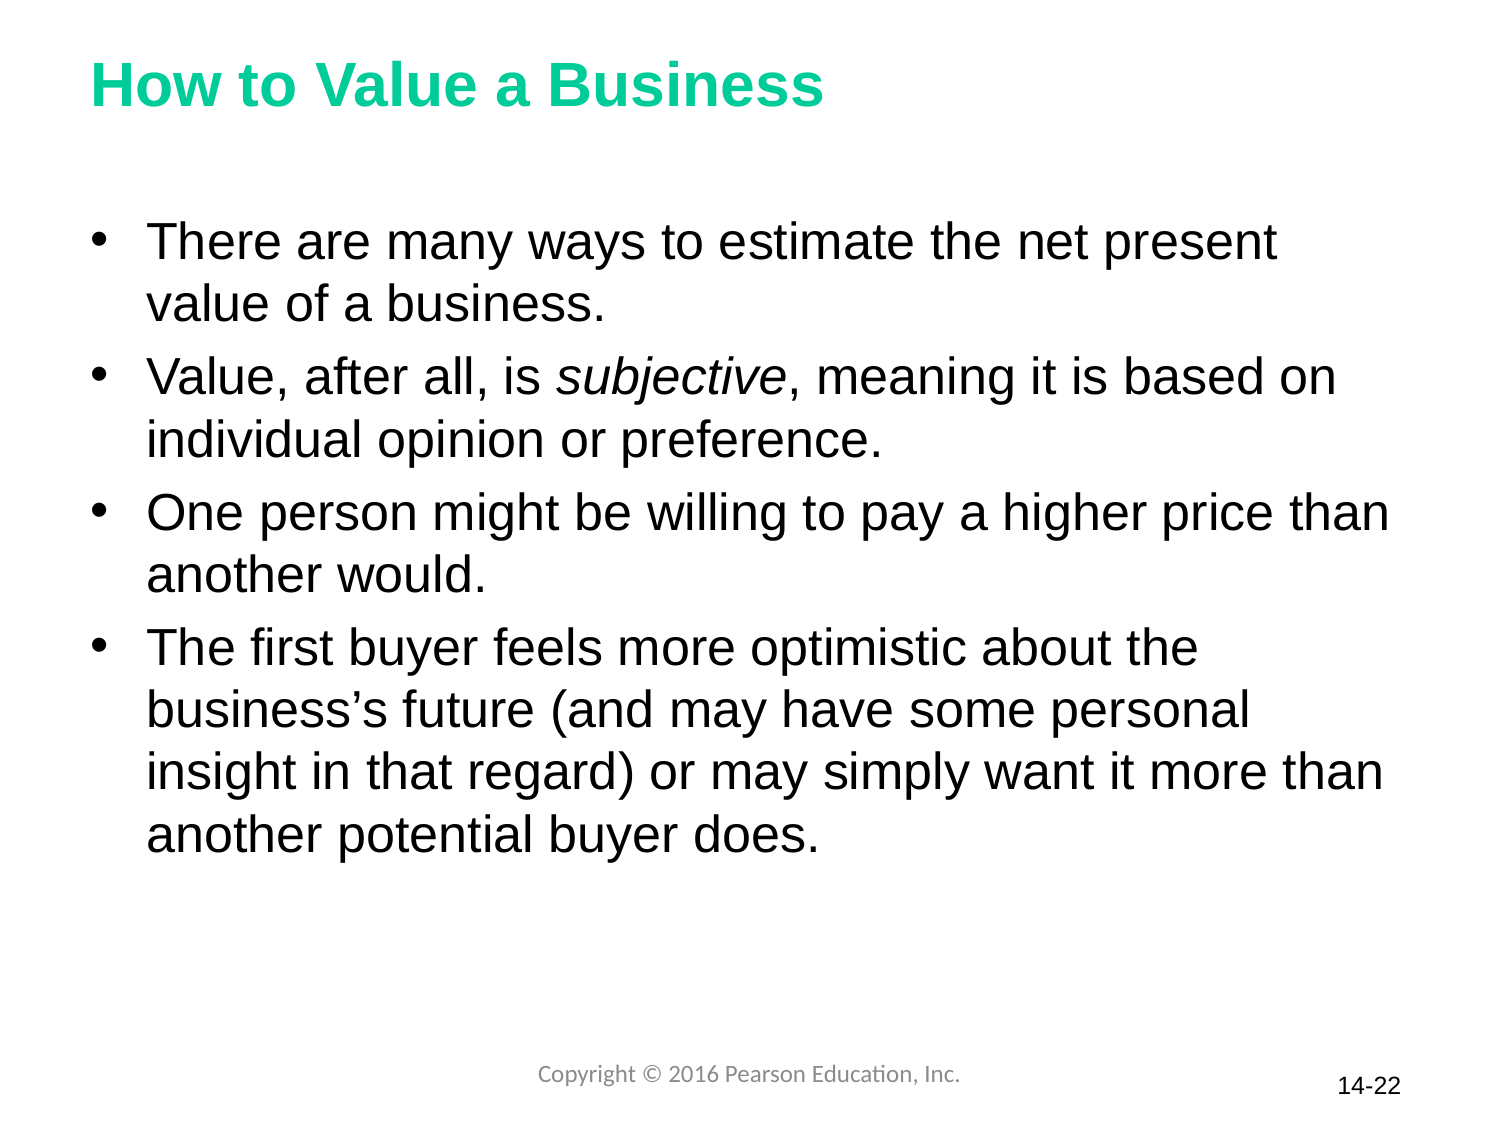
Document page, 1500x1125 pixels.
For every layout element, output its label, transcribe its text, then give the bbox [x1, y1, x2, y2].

title How to Value a Business [75, 0, 1425, 175]
footer Copyright © 2016 Pearson Education, Inc. [512, 1042, 988, 1103]
list There are many ways to estimate the net present value of a business. Value, after all, is subjective, meaning it is based on individual opinion or preference. One person might be willing to pay a higher price than another would. The first buyer feels more optimistic about the business’s future (and may have some personal insight in that regard) or may simply want it more than another potential buyer does. [75, 200, 1425, 943]
